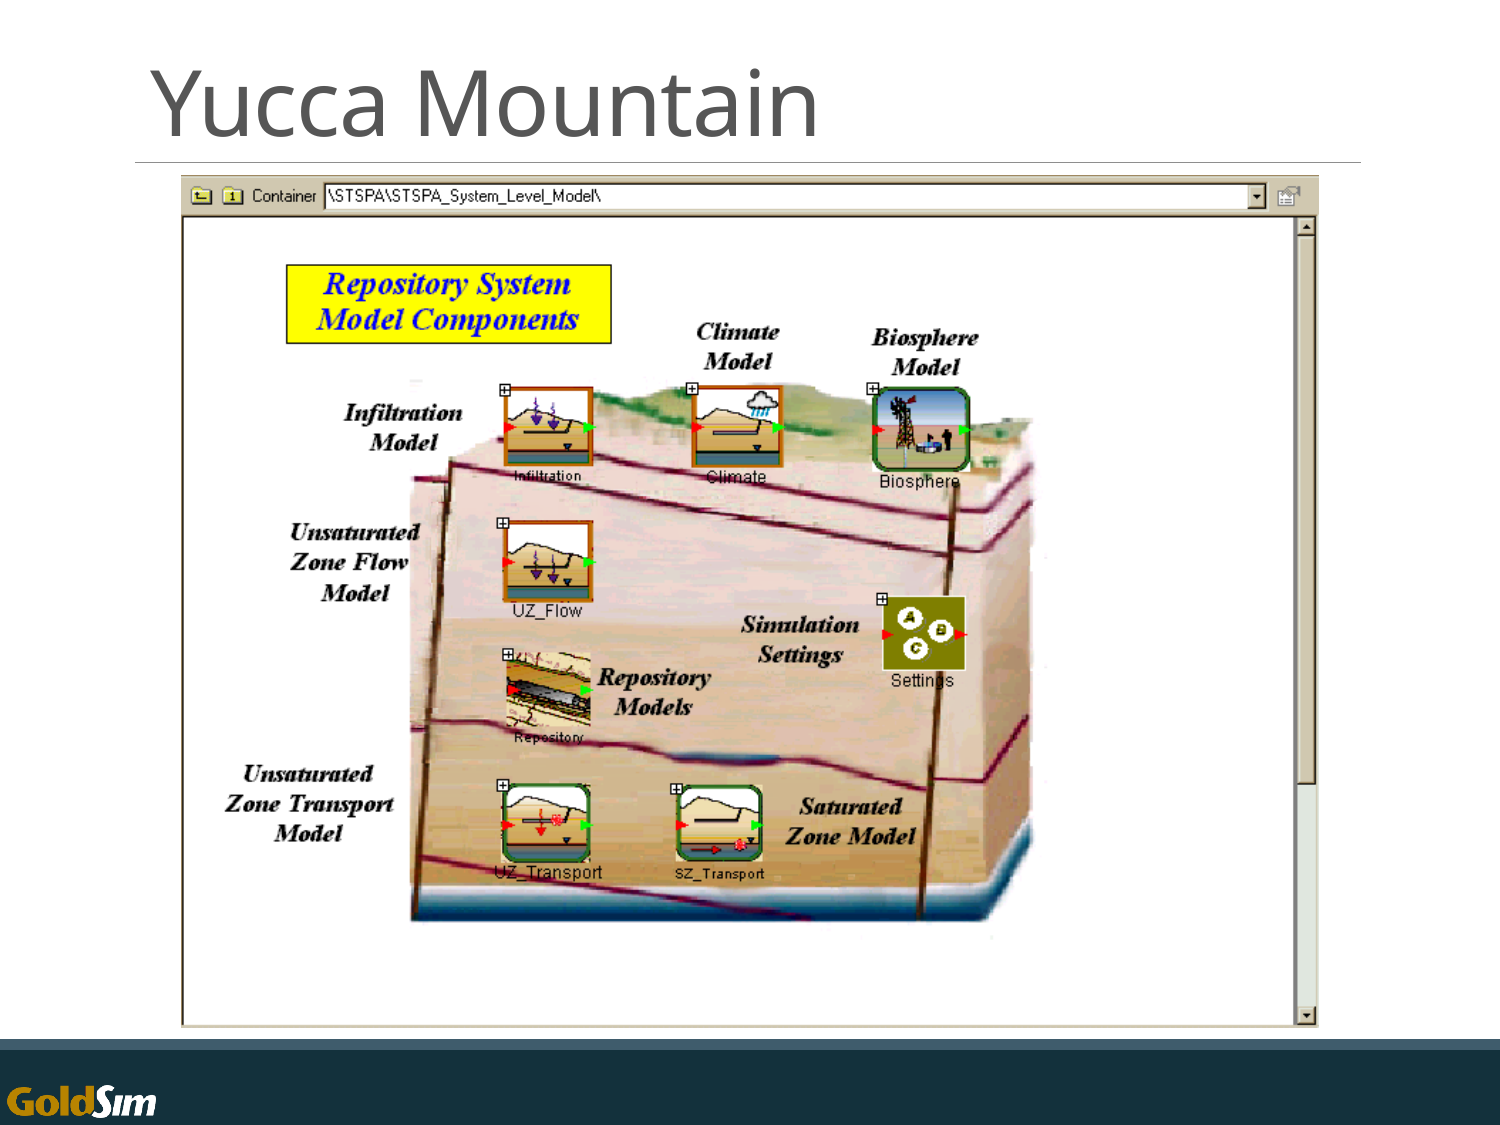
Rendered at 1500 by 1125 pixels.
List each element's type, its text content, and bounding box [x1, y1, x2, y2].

title Yucca Mountain [135, 24, 1373, 163]
picture [181, 174, 1319, 1029]
picture [7, 1085, 156, 1118]
